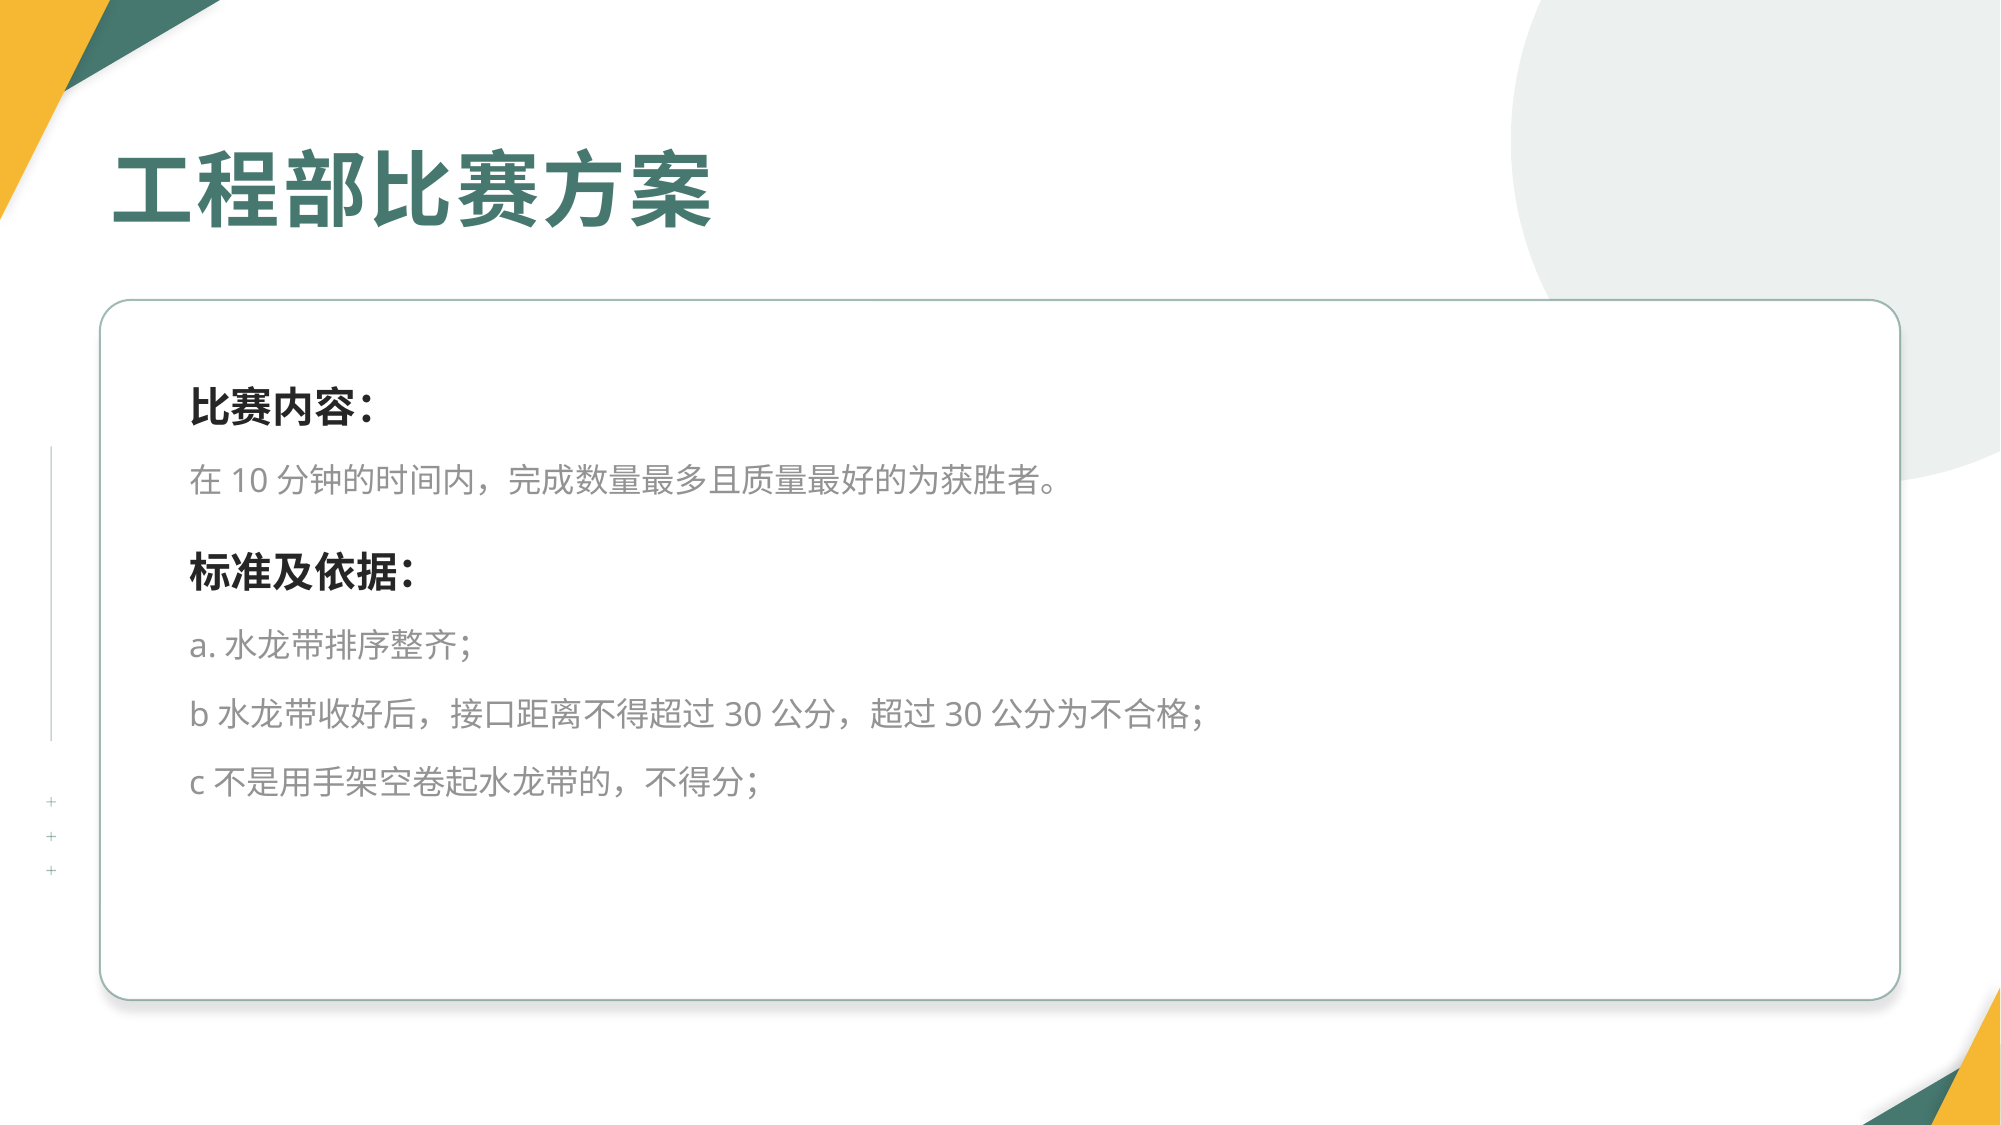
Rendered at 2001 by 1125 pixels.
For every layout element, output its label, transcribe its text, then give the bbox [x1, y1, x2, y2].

text_box 比赛内容： 在10分钟的时间内，完成数量最多且质量最好的为获胜者。 标准及依据： a.水龙带排序整齐； b水龙带收好后，接口距离不得超过30公分，超过30公分为不合格； c不是用手架空卷起水龙带的，不得分； [174, 348, 1826, 1125]
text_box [46, 446, 56, 876]
text_box [98, 298, 1902, 1002]
text_box 工程部比赛方案 [99, 125, 1525, 250]
text_box [1510, 0, 2000, 482]
